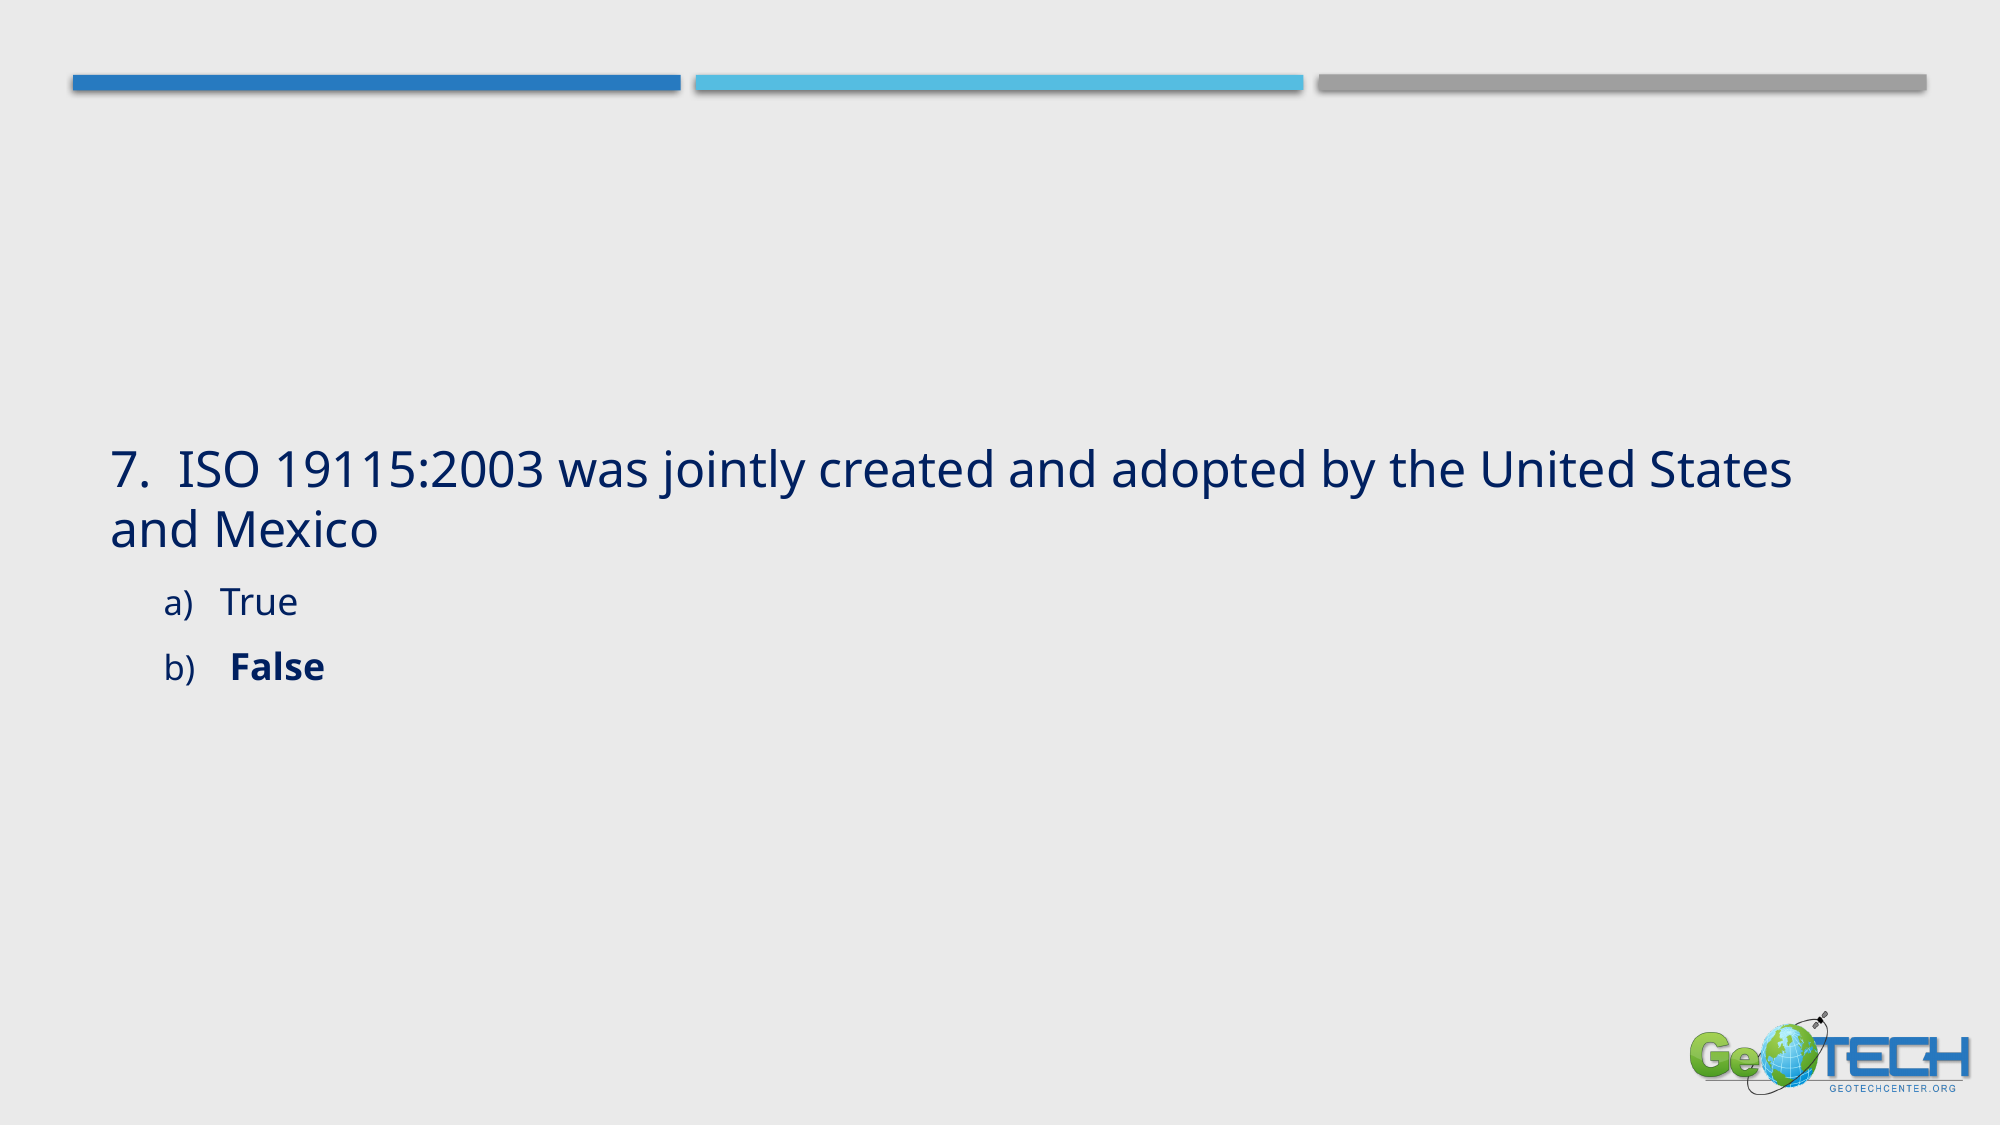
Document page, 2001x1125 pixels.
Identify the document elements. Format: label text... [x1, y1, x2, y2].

list 7. ISO 19115:2003 was jointly created and adopted by the United States and Mexico True False [95, 260, 1905, 865]
picture [1688, 1011, 1973, 1095]
